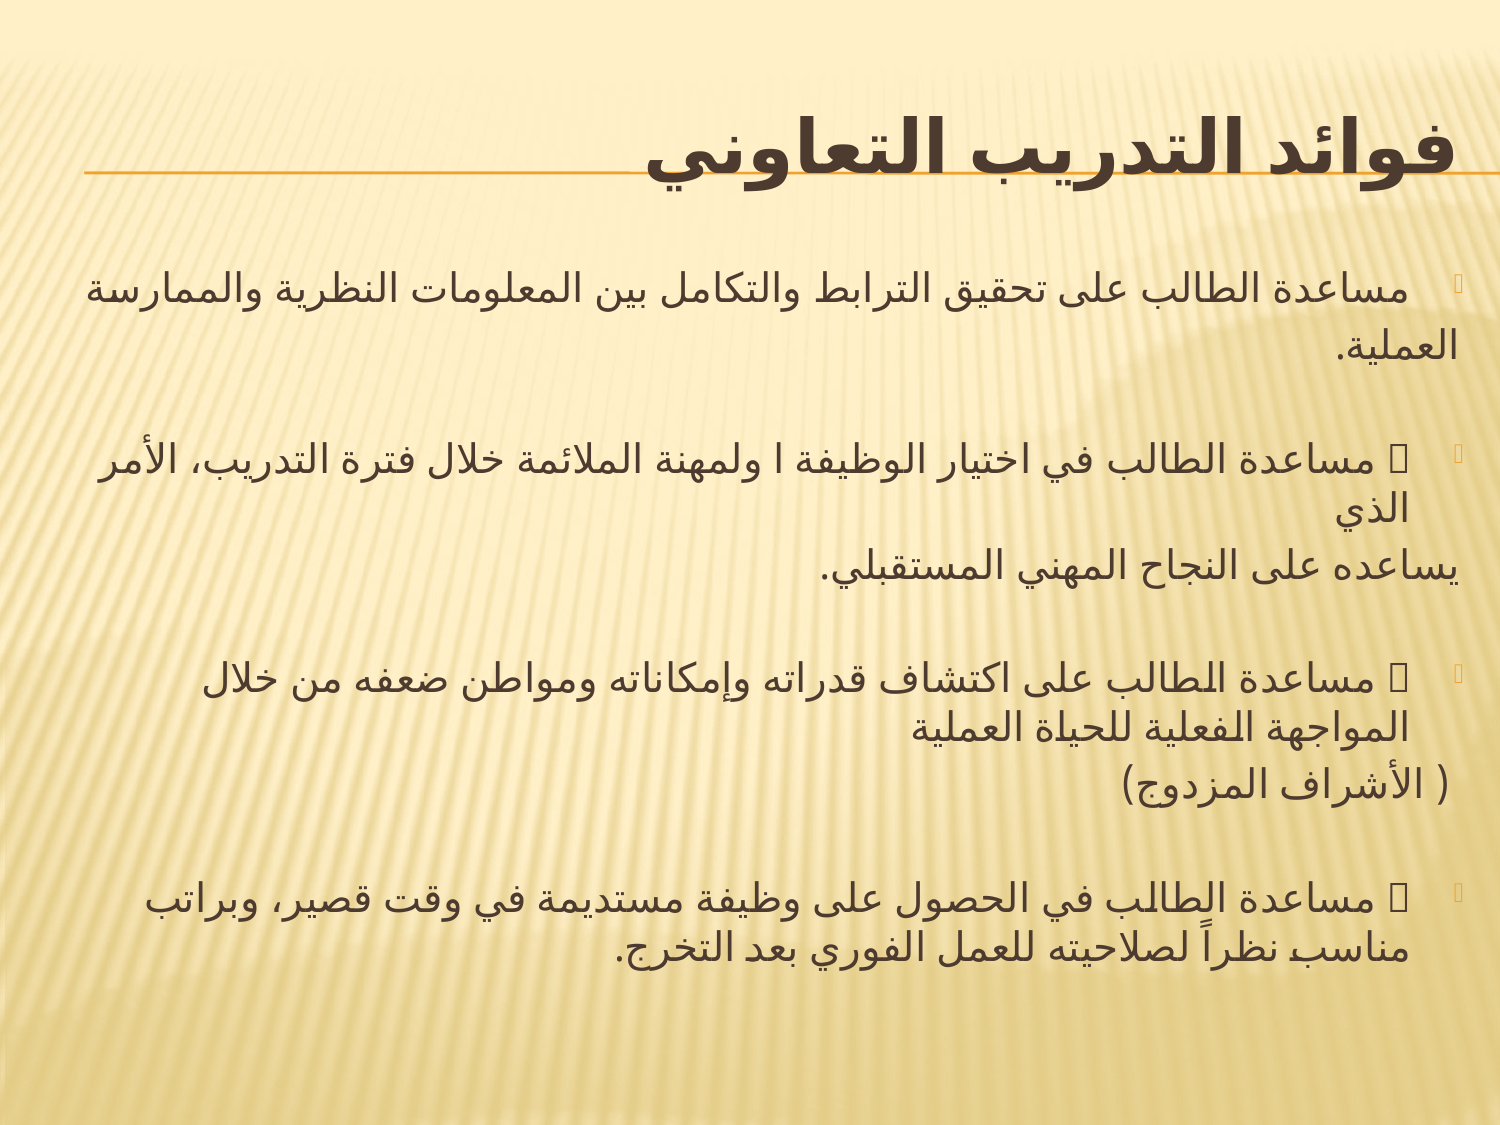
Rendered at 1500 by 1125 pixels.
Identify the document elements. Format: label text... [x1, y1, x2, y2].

title فوائد التدريب التعاوني [50, 75, 1475, 213]
list مساعدة الطالب على تحقيق الترابط والتكامل بين المعلومات النظرية والممارسة العملية.  مساعدة الطالب في اختيار الوظيفة ا ولمهنة الملائمة خلال فترة التدريب، الأمر الذي يساعده على النجاح المهني المستقبلي.  مساعدة الطالب على اكتشاف قدراته وإمكاناته ومواطن ضعفه من خلال المواجهة الفعلية للحياة العملية ( الأشراف المزدوج)  مساعدة الطالب في الحصول على وظيفة مستديمة في وقت قصير، وبراتب مناسب نظراً لصلاحيته للعمل الفوري بعد التخرج. [50, 254, 1475, 998]
